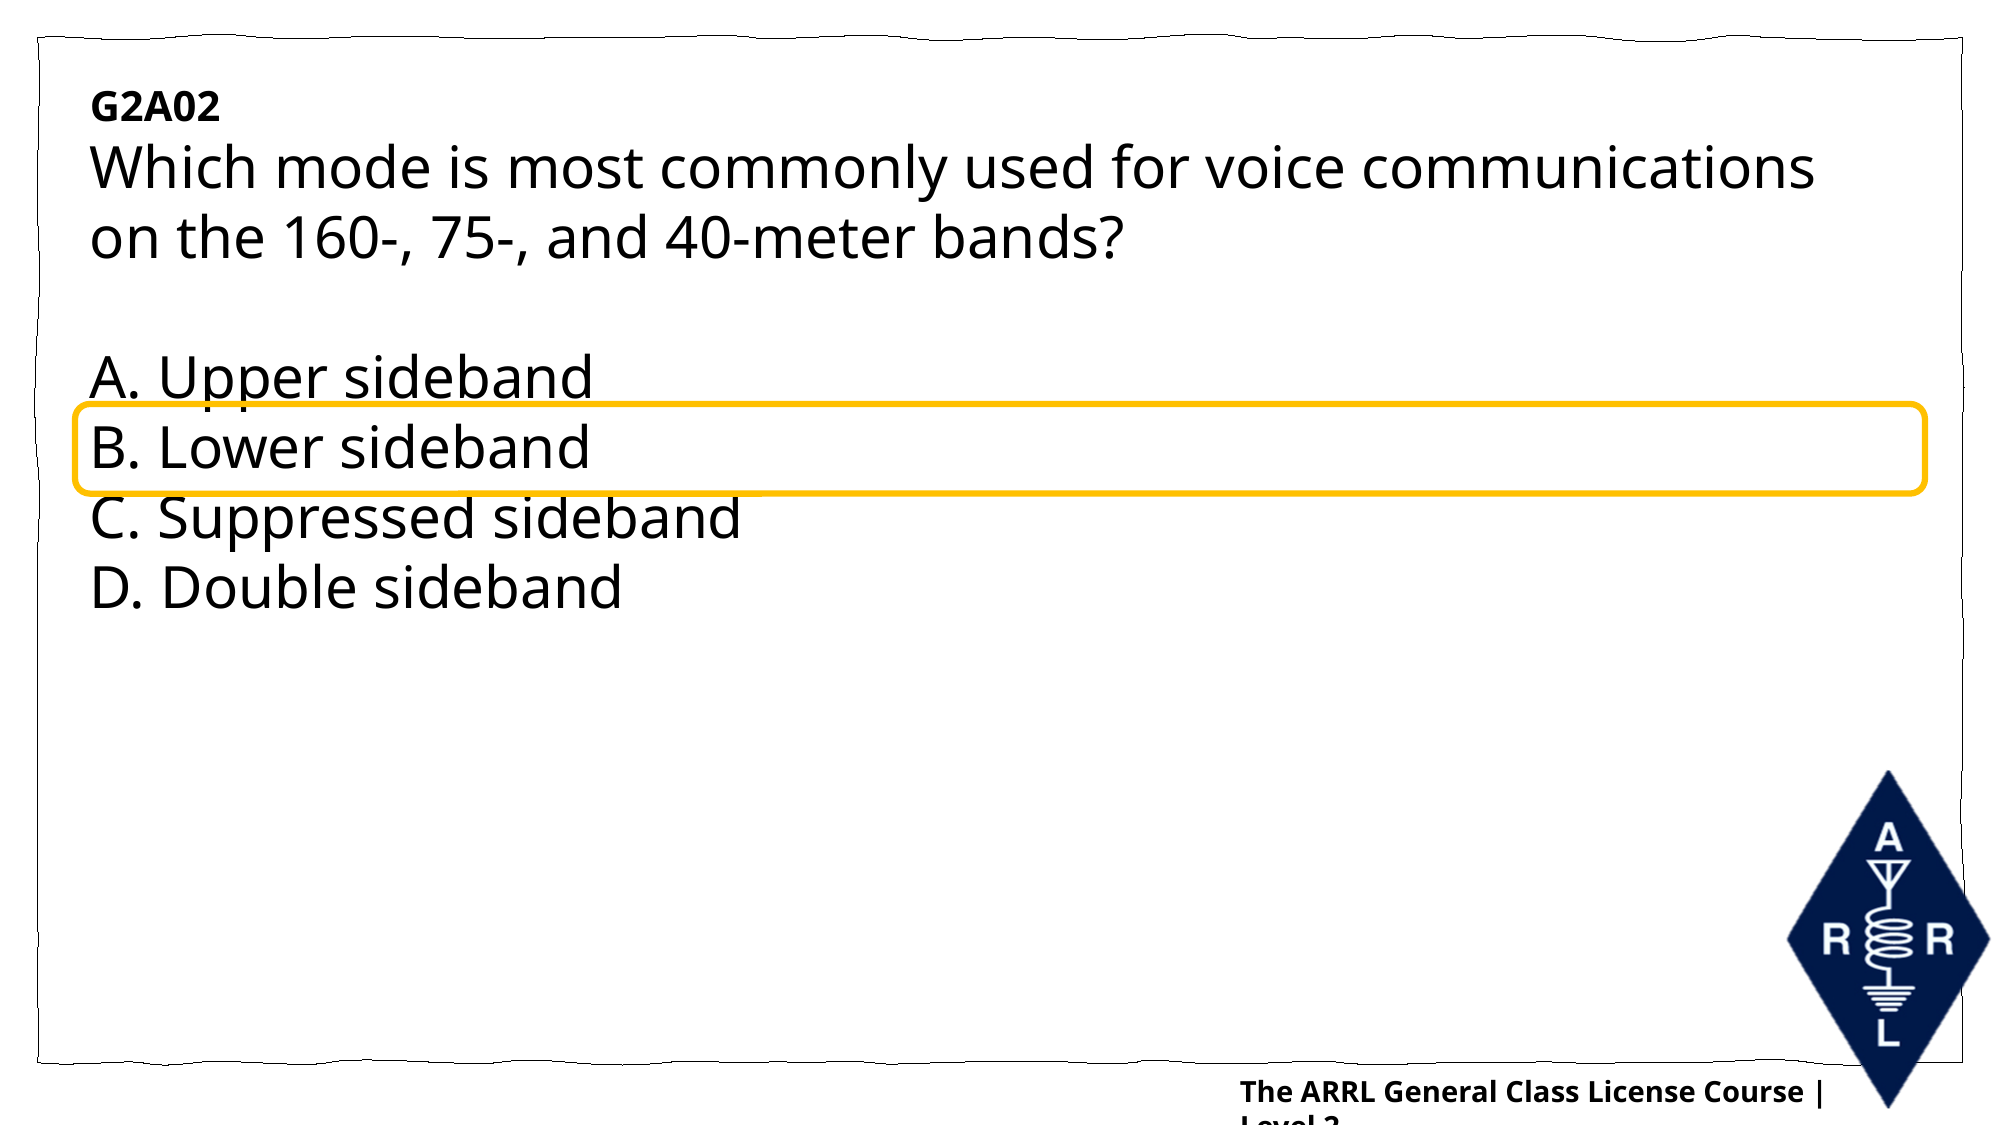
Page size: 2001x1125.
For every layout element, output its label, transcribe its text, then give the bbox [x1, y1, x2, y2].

picture [1773, 752, 1999, 1125]
text_box [73, 402, 1927, 495]
text_box G2A02 Which mode is most commonly used for voice communications on the 160-, 75-, and 40-meter bands? A. Upper sideband B. Lower sideband C. Suppressed sideband D. Double sideband [75, 72, 1850, 411]
text_box G2A02 Which mode is most commonly used for voice communications on the 160-, 75-, and 40-meter bands? A. Upper sideband B. Lower sideband C. Suppressed sideband D. Double sideband [75, 487, 1850, 628]
